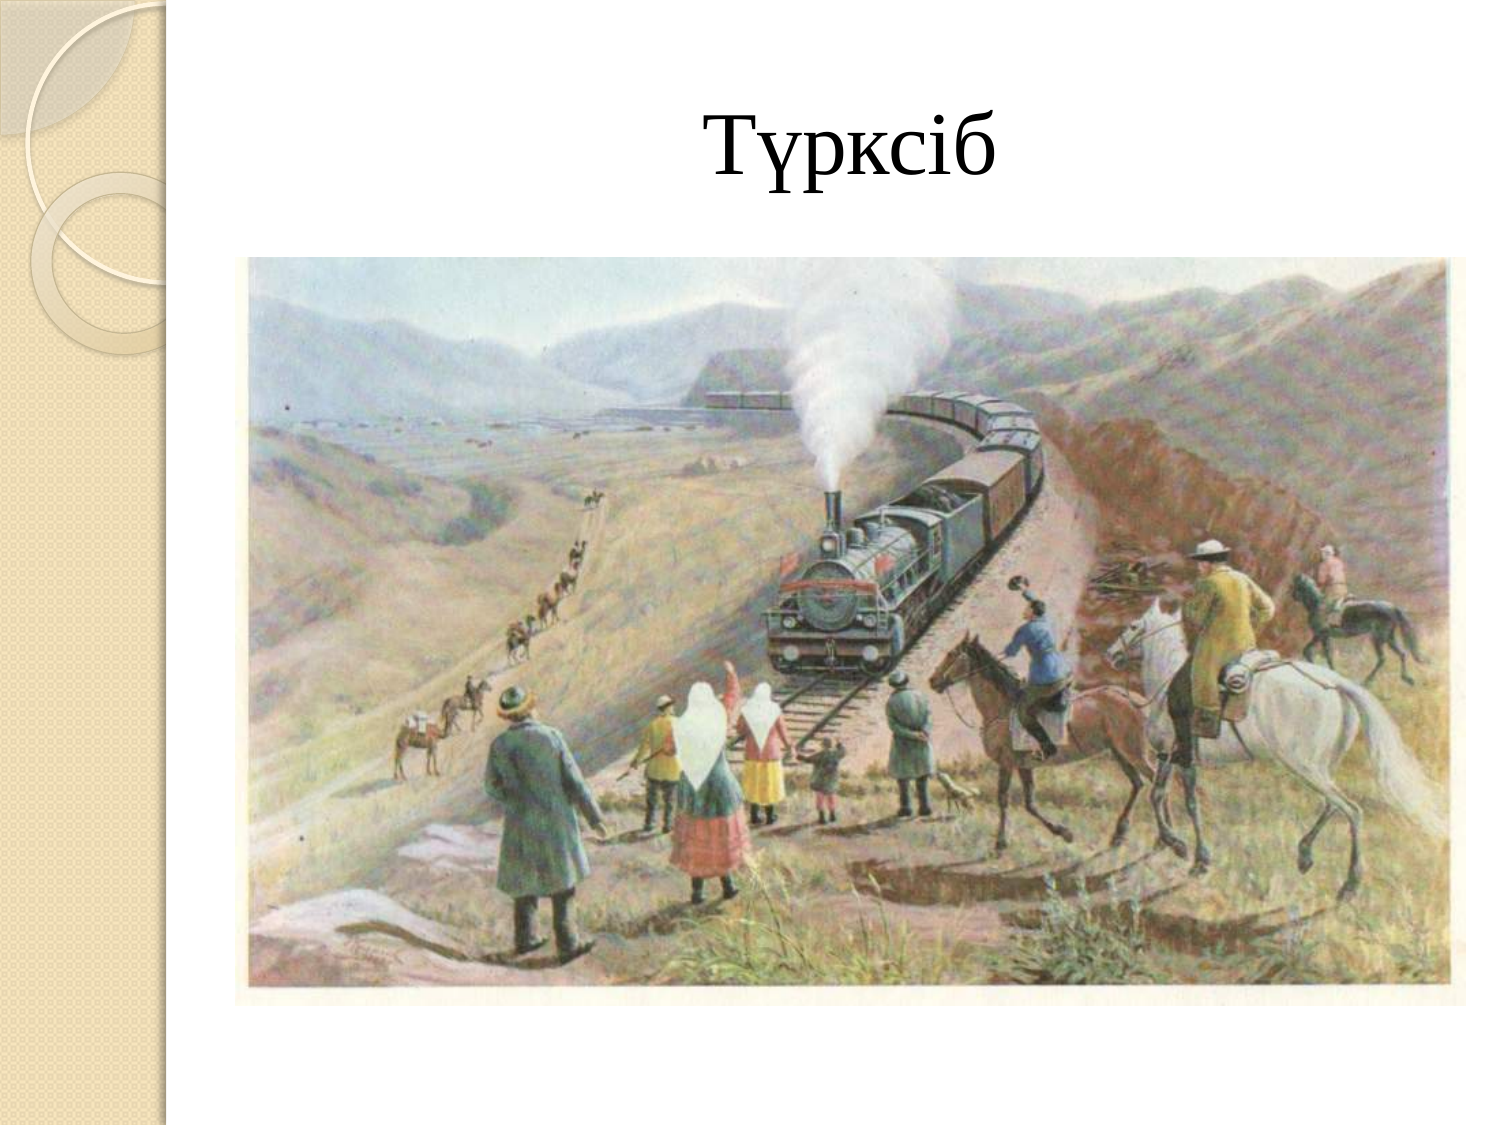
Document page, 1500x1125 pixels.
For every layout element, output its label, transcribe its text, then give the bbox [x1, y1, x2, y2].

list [235, 257, 1466, 1006]
title Түрксіб [235, 45, 1466, 233]
